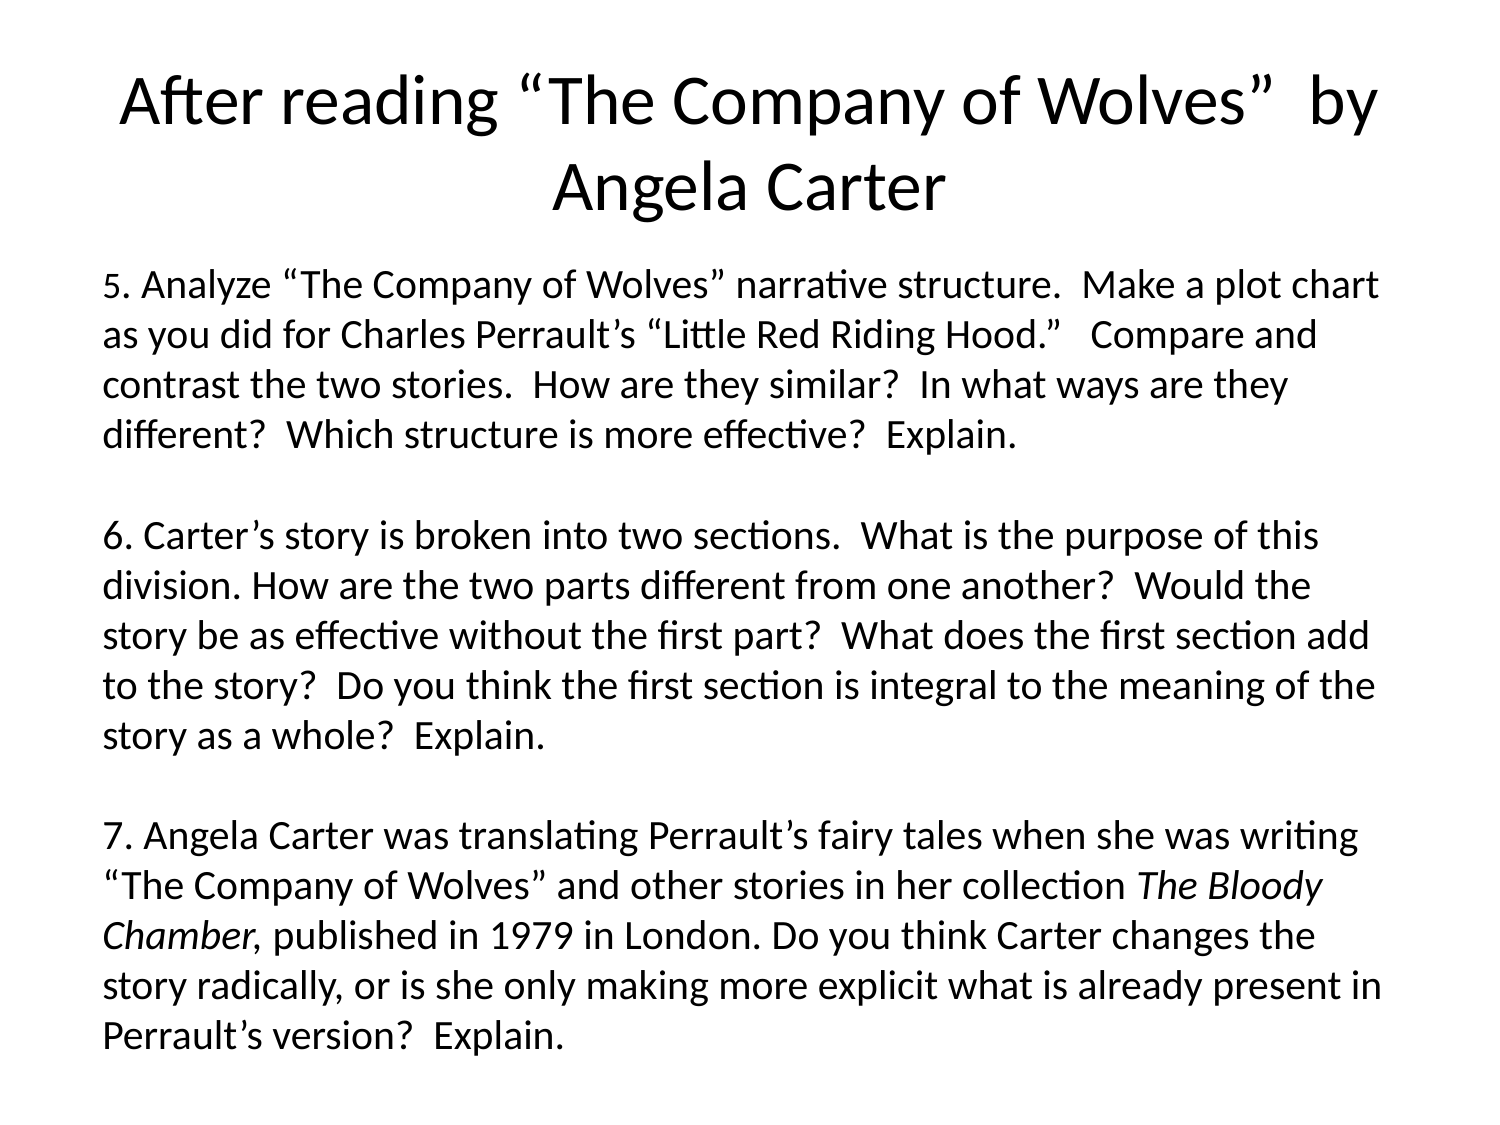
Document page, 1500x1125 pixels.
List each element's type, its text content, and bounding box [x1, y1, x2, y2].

title After reading “The Company of Wolves” by Angela Carter [75, 45, 1425, 233]
text_box 5. Analyze “The Company of Wolves” narrative structure. Make a plot chart as you did for Charles Perrault’s “Little Red Riding Hood.” Compare and contrast the two stories. How are they similar? In what ways are they different? Which structure is more effective? Explain. 6. Carter’s story is broken into two sections. What is the purpose of this division. How are the two parts different from one another? Would the story be as effective without the first part? What does the first section add to the story? Do you think the first section is integral to the meaning of the story as a whole? Explain. 7. Angela Carter was translating Perrault’s fairy tales when she was writing “The Company of Wolves” and other stories in her collection The Bloody Chamber, published in 1979 in London. Do you think Carter changes the story radically, or is she only making more explicit what is already present in Perrault’s version? Explain. [87, 249, 1400, 1110]
